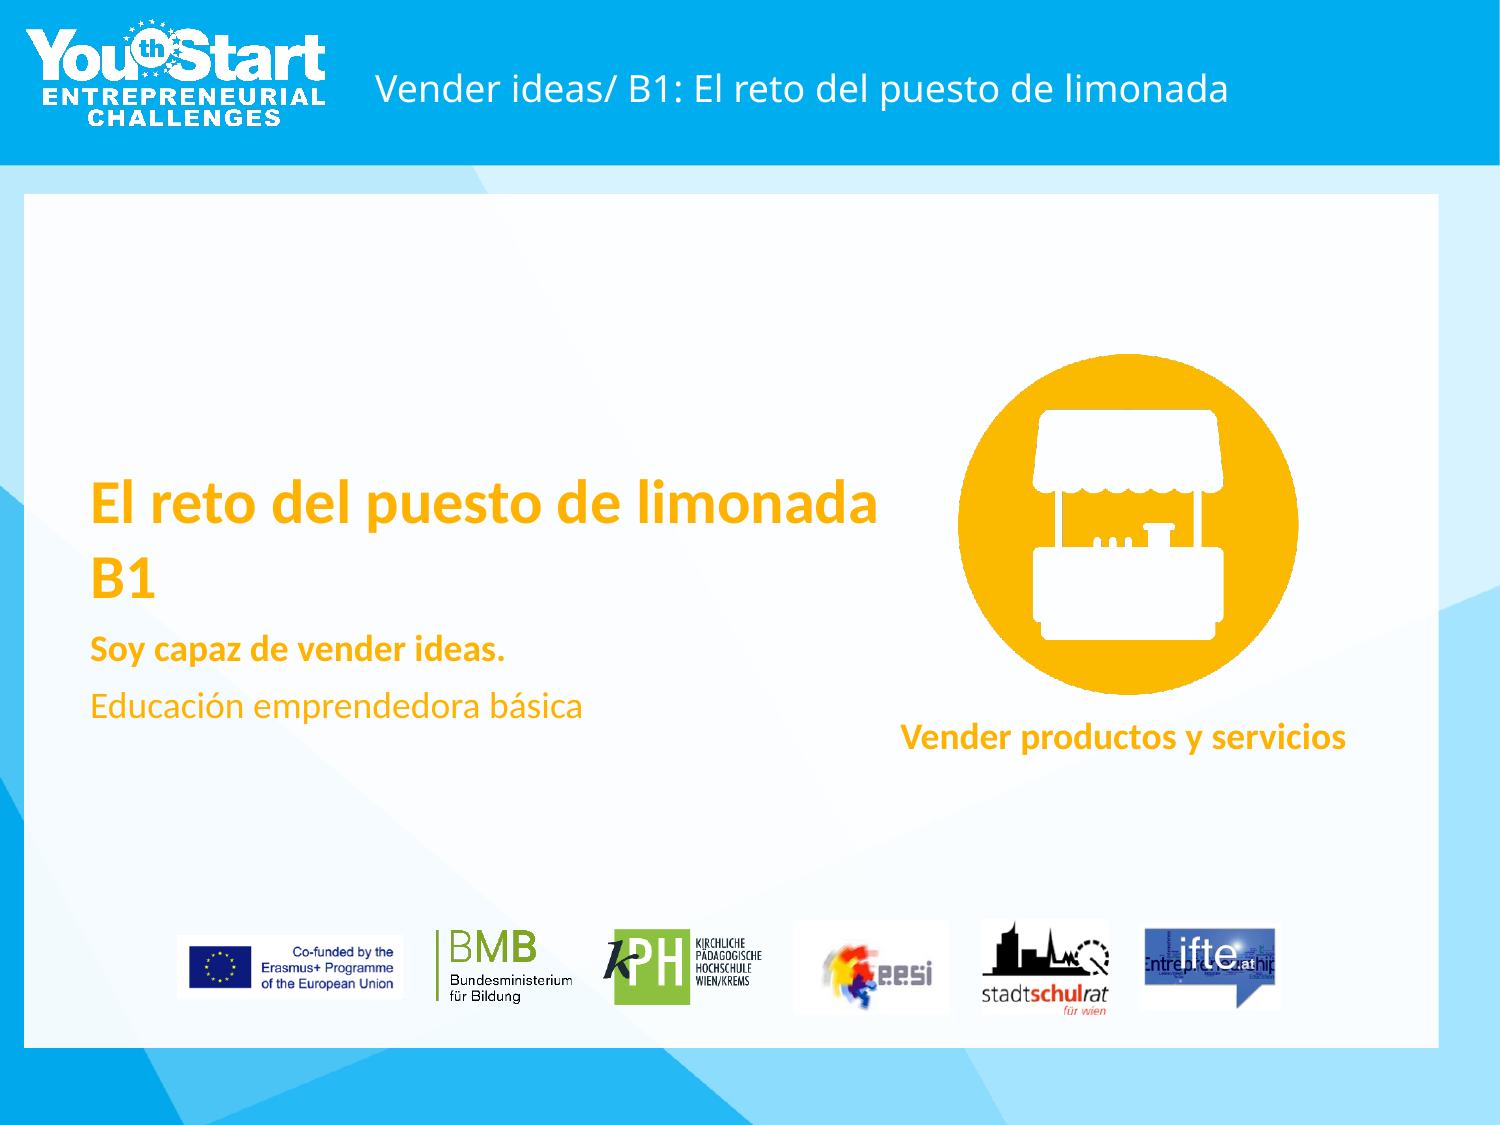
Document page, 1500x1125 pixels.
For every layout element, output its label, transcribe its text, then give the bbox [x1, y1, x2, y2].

picture [276, 36, 324, 80]
picture [176, 934, 405, 1001]
picture [161, 89, 175, 104]
picture [262, 89, 275, 104]
picture [200, 89, 214, 104]
picture [109, 110, 124, 126]
picture [83, 89, 98, 104]
text_box Vender productos y servicios [820, 704, 1436, 765]
picture [123, 89, 136, 104]
picture [226, 110, 241, 126]
text_box El reto del puesto de limonada B1 Soy capaz de vender ideas. Educación emprendedora básica [75, 300, 919, 887]
picture [186, 110, 199, 126]
picture [129, 110, 146, 126]
picture [64, 46, 100, 80]
picture [435, 930, 572, 1004]
picture [204, 110, 219, 126]
picture [240, 89, 255, 105]
picture [981, 919, 1109, 1015]
picture [181, 89, 194, 104]
picture [313, 89, 324, 104]
picture [222, 89, 234, 104]
picture [44, 89, 57, 104]
picture [603, 929, 762, 1006]
picture [142, 89, 155, 104]
text_box Vender ideas/ B1: El reto del puesto de limonada [0, 0, 1500, 168]
picture [104, 89, 117, 104]
picture [103, 46, 137, 80]
picture [0, 168, 1500, 1125]
picture [793, 920, 951, 1015]
picture [1140, 923, 1281, 1012]
picture [63, 89, 78, 104]
picture [27, 30, 75, 79]
text_box [22, 192, 1441, 1050]
picture [132, 29, 210, 81]
picture [901, 298, 1355, 753]
picture [292, 89, 307, 104]
picture [89, 110, 103, 126]
picture [168, 110, 180, 126]
picture [266, 110, 279, 126]
picture [151, 110, 163, 126]
picture [247, 110, 260, 126]
picture [211, 36, 270, 80]
